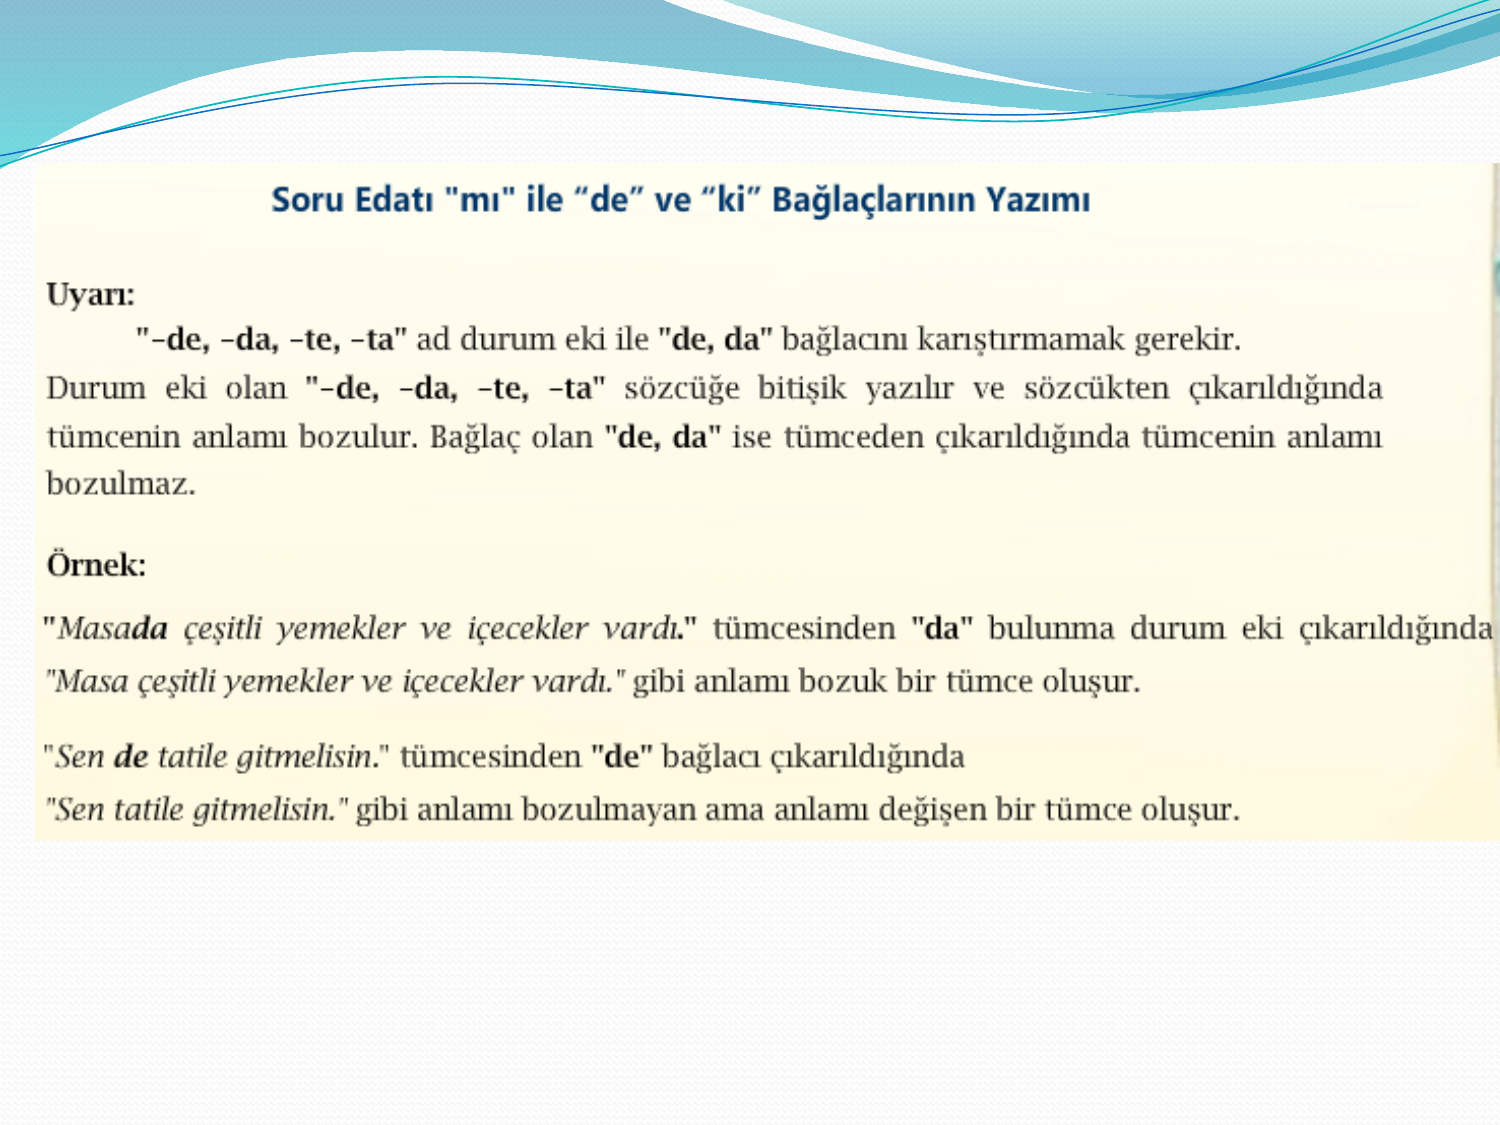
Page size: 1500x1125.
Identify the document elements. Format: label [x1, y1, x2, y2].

picture [34, 163, 1500, 841]
